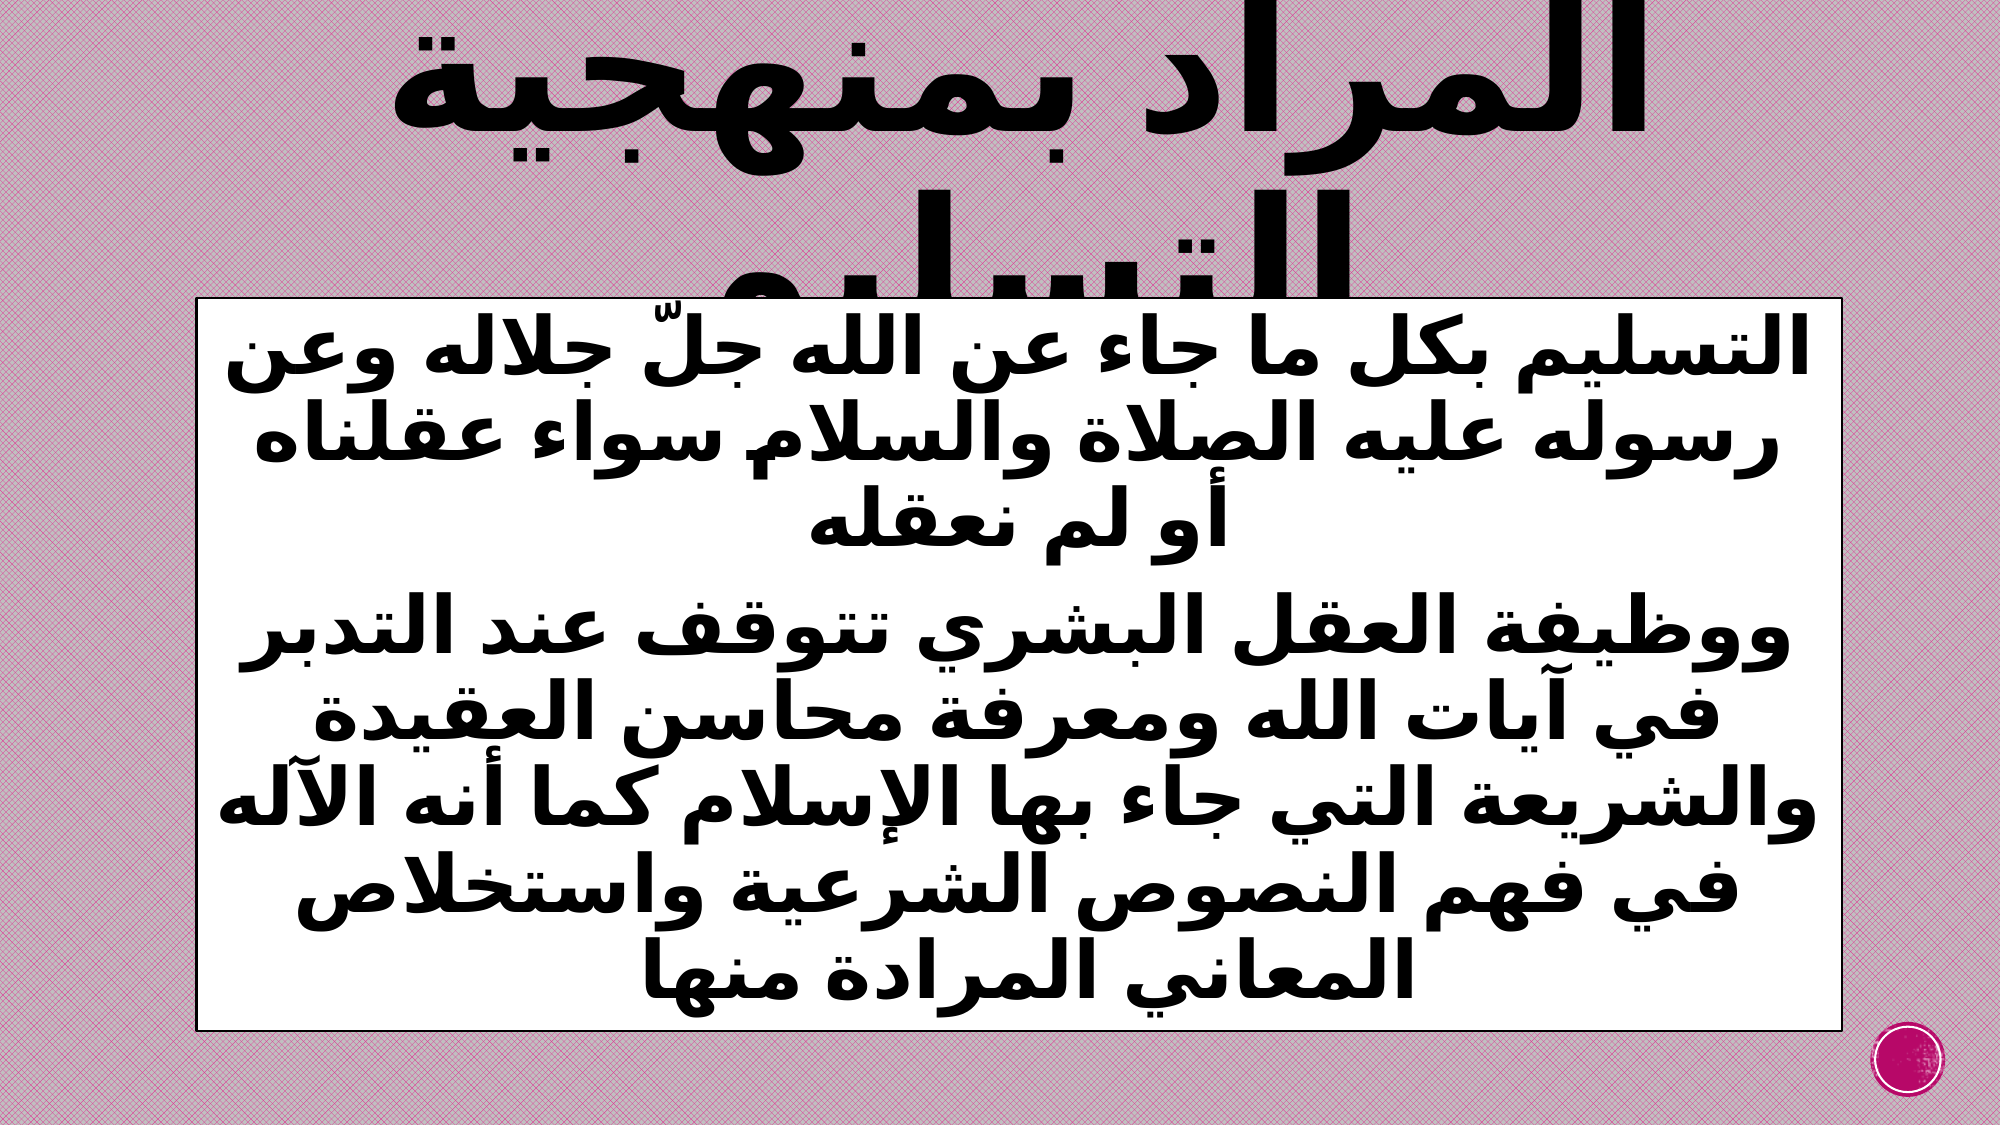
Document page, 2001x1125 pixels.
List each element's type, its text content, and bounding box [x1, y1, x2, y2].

title المراد بمنهجية التسليم [232, 44, 1813, 297]
list التسليم بكل ما جاء عن الله جلّ جلاله وعن رسوله عليه الصلاة والسلام سواء عقلناه أو لم نعقله ووظيفة العقل البشري تتوقف عند التدبر في آيات الله ومعرفة محاسن العقيدة والشريعة التي جاء بها الإسلام كما أنه الآله في فهم النصوص الشرعية واستخلاص المعاني المرادة منها [195, 297, 1843, 1032]
